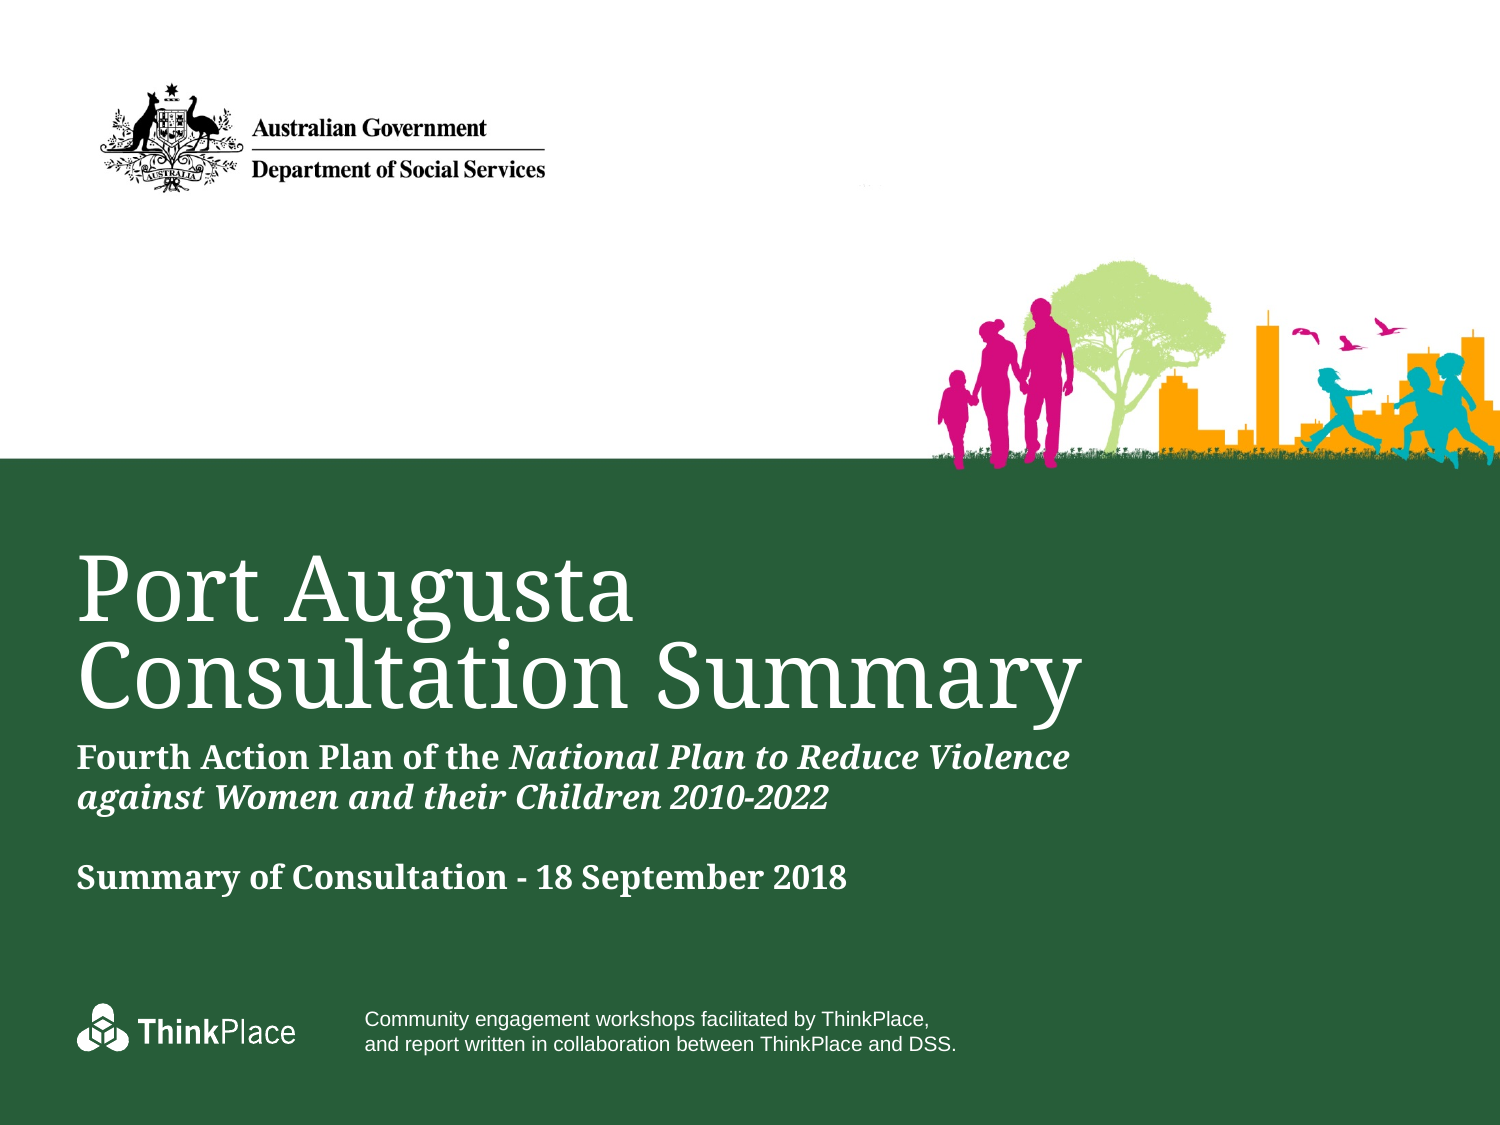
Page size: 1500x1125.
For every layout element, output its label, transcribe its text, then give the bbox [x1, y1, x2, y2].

text_box Port Augusta Consultation Summary [76, 550, 1152, 727]
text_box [76, 1002, 296, 1052]
text_box Fourth Action Plan of the National Plan to Reduce Violence against Women and their Children 2010-2022 Summary of Consultation - 18 September 2018 [76, 736, 1081, 897]
picture [0, 0, 1500, 1125]
text_box Community engagement workshops facilitated by ThinkPlace, and report written in collaboration between ThinkPlace and DSS. [349, 998, 979, 1064]
